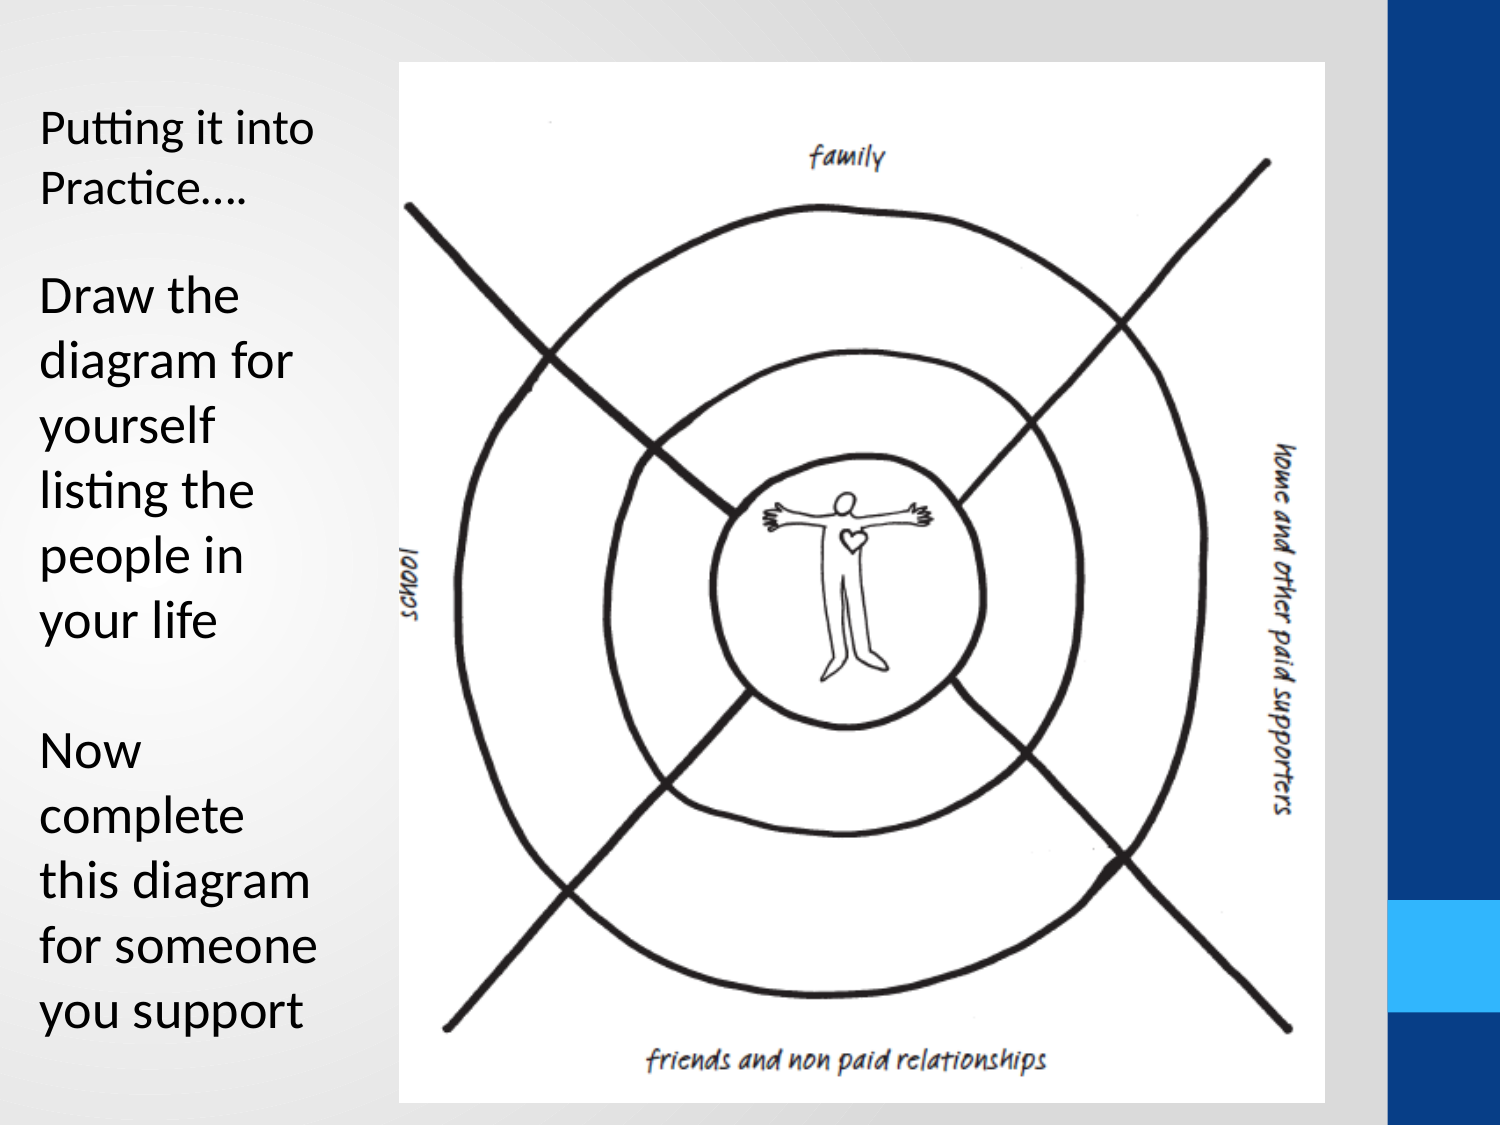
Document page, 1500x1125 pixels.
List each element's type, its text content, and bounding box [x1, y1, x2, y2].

picture [399, 61, 1325, 1103]
text_box Putting it into Practice…. Draw the diagram for yourself listing the people in your life Now complete this diagram for someone you support [24, 87, 350, 1107]
